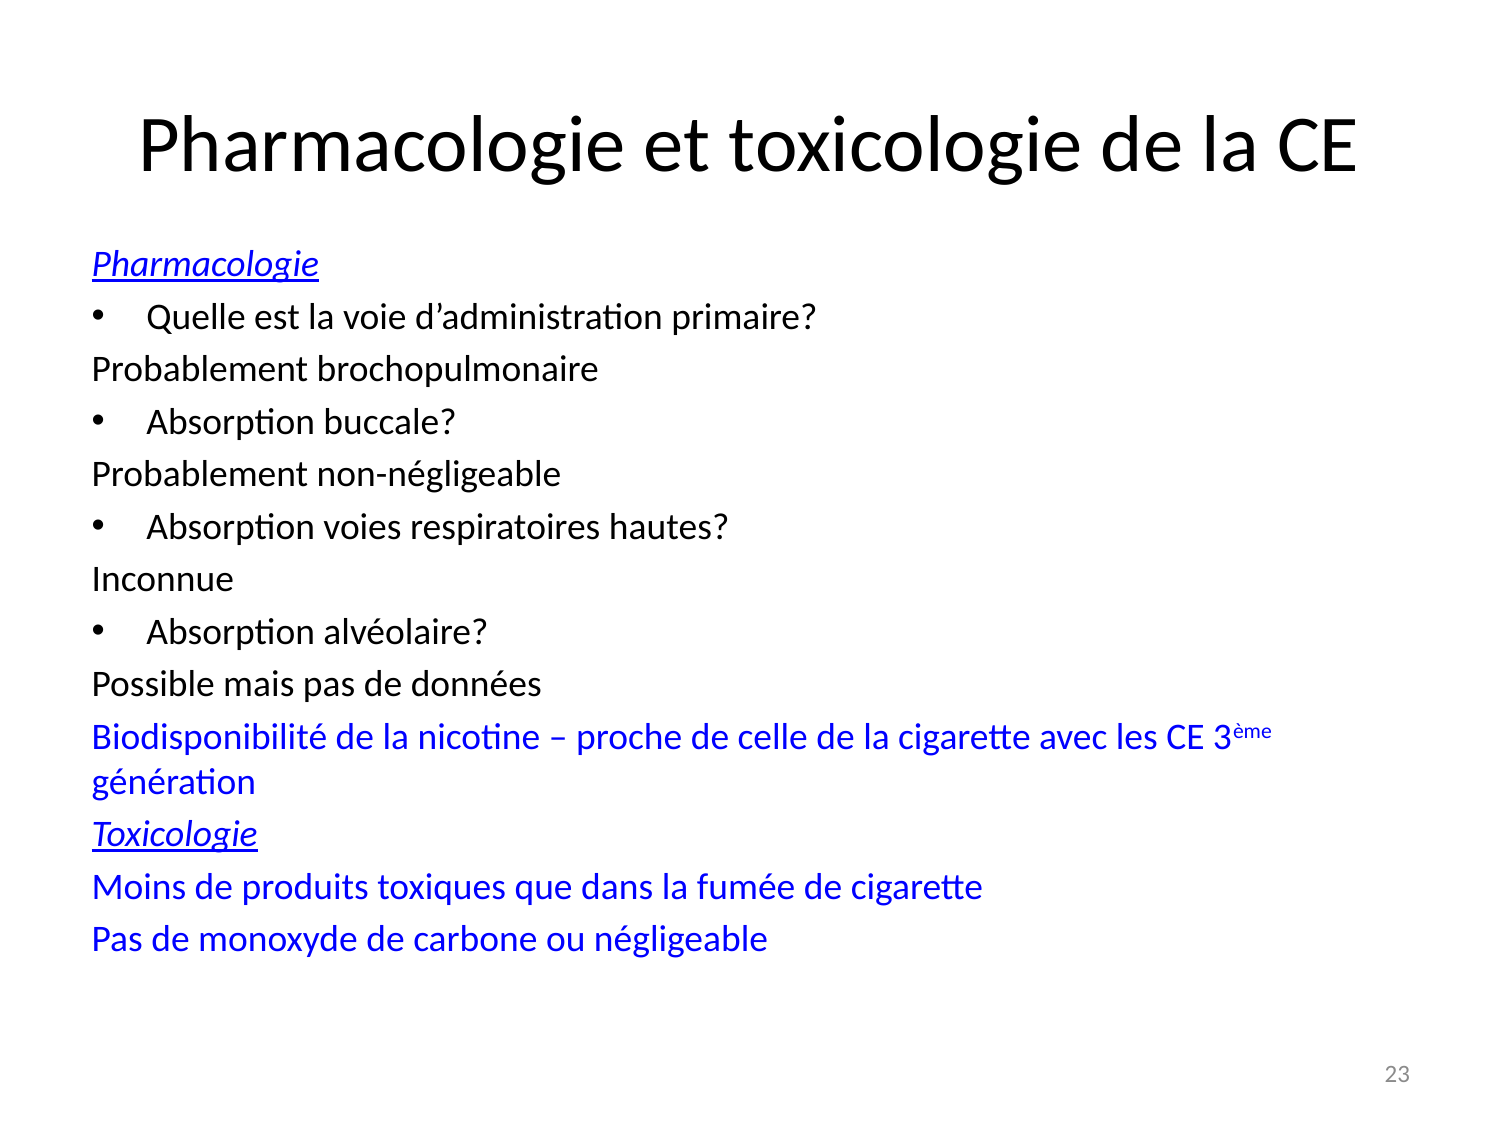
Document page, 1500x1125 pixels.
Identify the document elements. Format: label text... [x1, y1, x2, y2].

title Pharmacologie et toxicologie de la CE [75, 45, 1425, 233]
slide_number 23 [1074, 1042, 1425, 1103]
list Pharmacologie Quelle est la voie d’administration primaire? Probablement brochopulmonaire Absorption buccale? Probablement non-négligeable Absorption voies respiratoires hautes? Inconnue Absorption alvéolaire? Possible mais pas de données Biodisponibilité de la nicotine – proche de celle de la cigarette avec les CE 3ème génération Toxicologie Moins de produits toxiques que dans la fumée de cigarette Pas de monoxyde de carbone ou négligeable [76, 231, 1427, 975]
